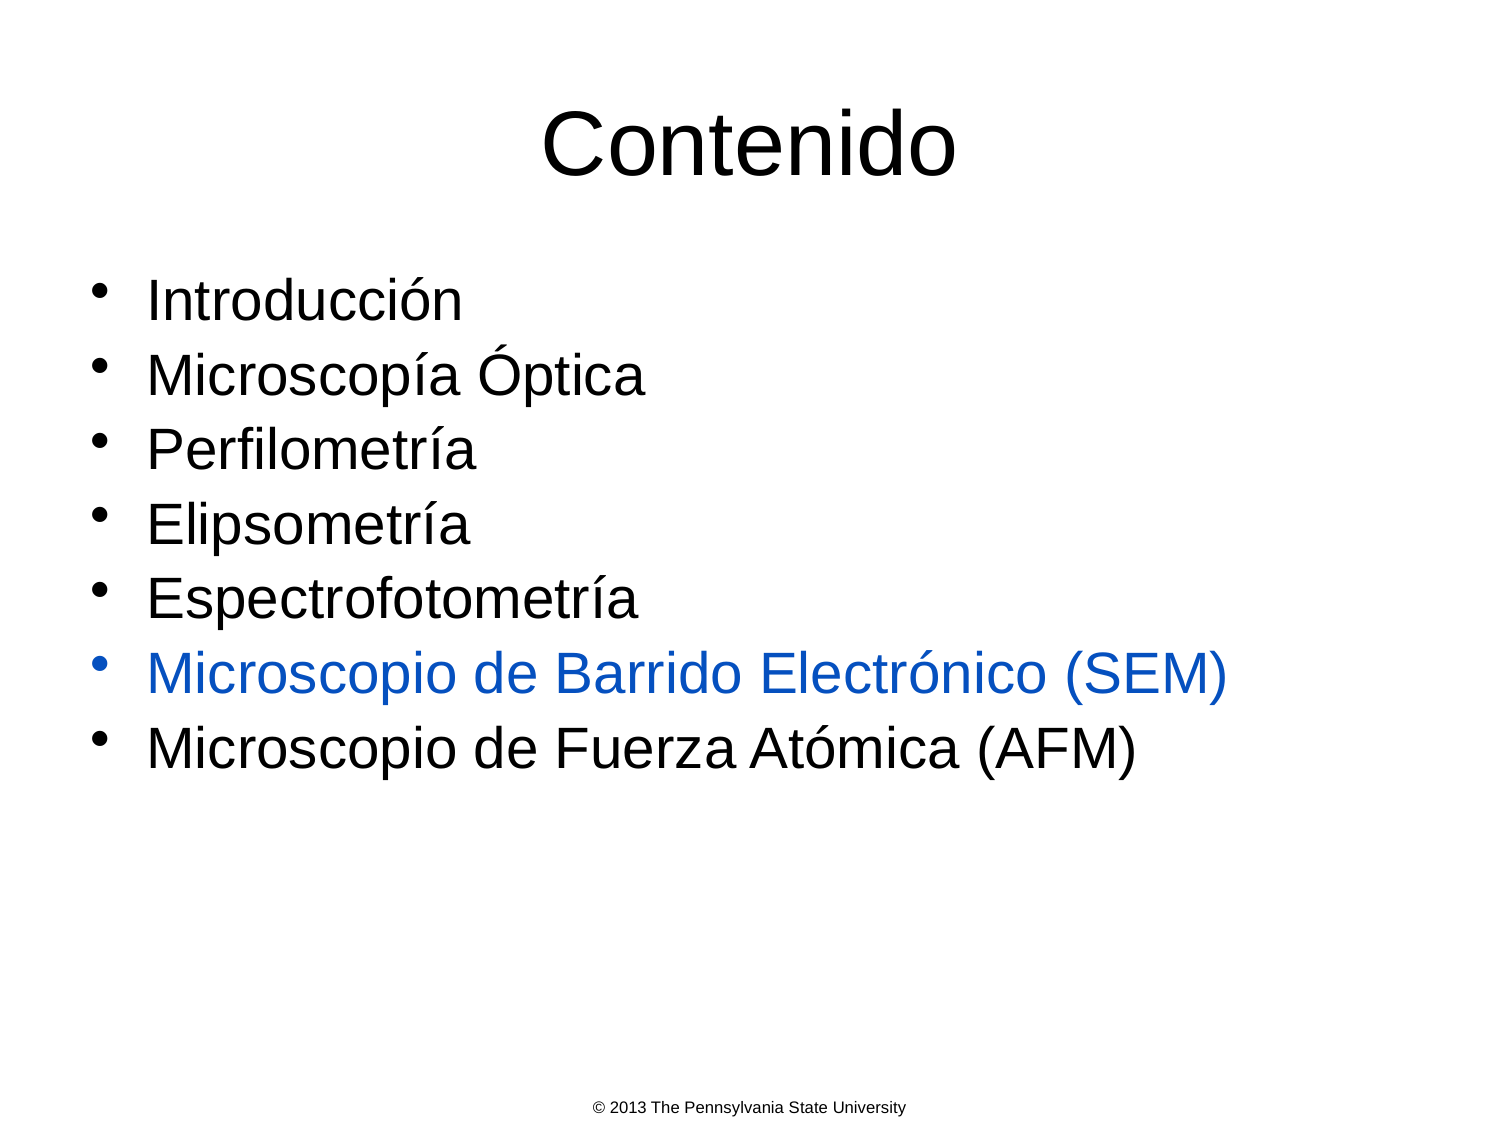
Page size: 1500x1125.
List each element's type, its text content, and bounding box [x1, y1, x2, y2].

title Contenido [74, 44, 1426, 233]
list Introducción Microscopía Óptica Perfilometría Elipsometría Espectrofotometría Microscopio de Barrido Electrónico (SEM) Microscopio de Fuerza Atómica (AFM) [74, 262, 1426, 951]
